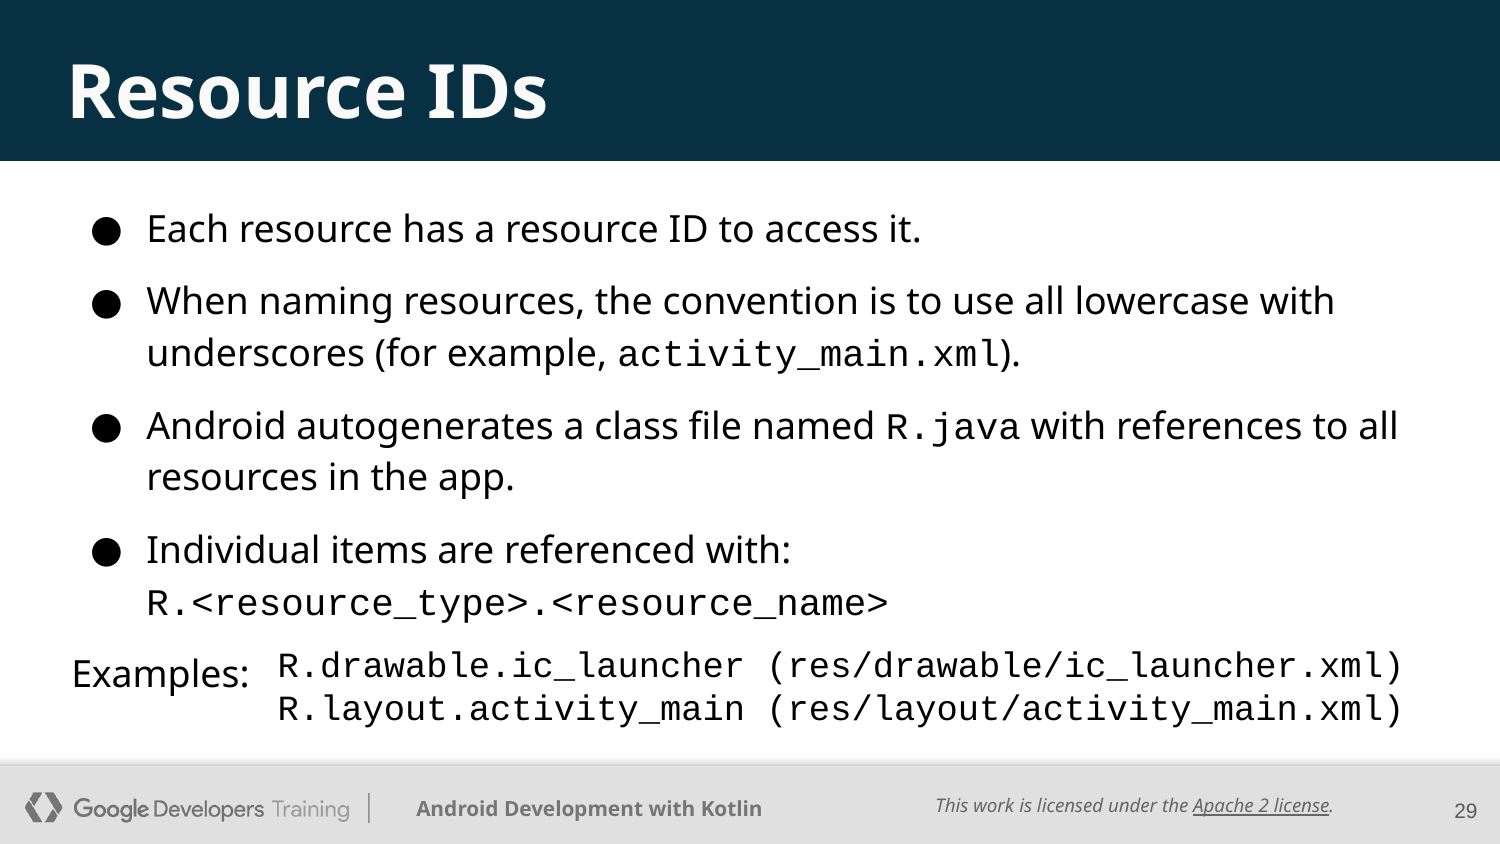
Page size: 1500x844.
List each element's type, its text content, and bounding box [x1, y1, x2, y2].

slide_number ‹#› [1402, 777, 1493, 842]
title Resource IDs [51, 28, 1449, 122]
text_box R.drawable.ic_launcher (res/drawable/ic_launcher.xml) R.layout.activity_main (res/layout/activity_main.xml) [262, 627, 1458, 738]
picture [0, 161, 1500, 844]
list Each resource has a resource ID to access it. When naming resources, the convention is to use all lowercase with underscores (for example, activity_main.xml). Android autogenerates a class file named R.java with references to all resources in the app. Individual items are referenced with: R.<resource_type>.<resource_name> Examples: [56, 183, 1477, 655]
